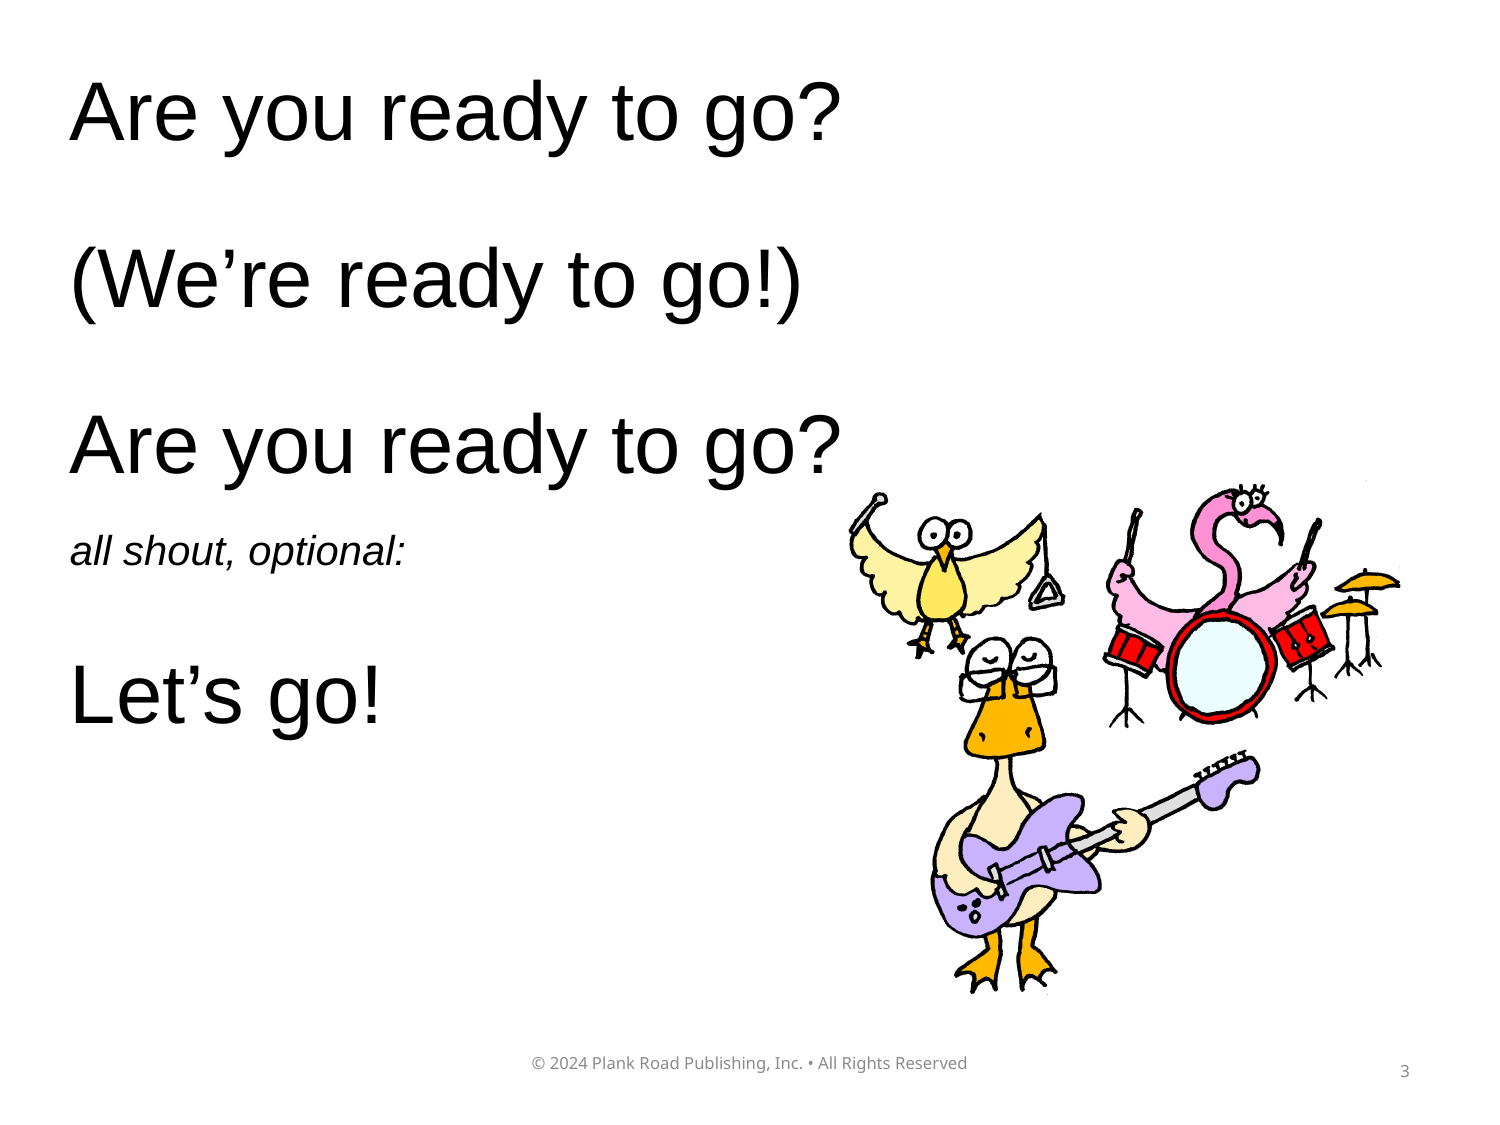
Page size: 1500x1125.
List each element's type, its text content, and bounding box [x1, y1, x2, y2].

list Are you ready to go? (We’re ready to go!) Are you ready to go? all shout, optional: Let’s go! [55, 0, 1425, 1014]
slide_number 3 [1074, 1042, 1425, 1103]
picture [828, 454, 1426, 1014]
